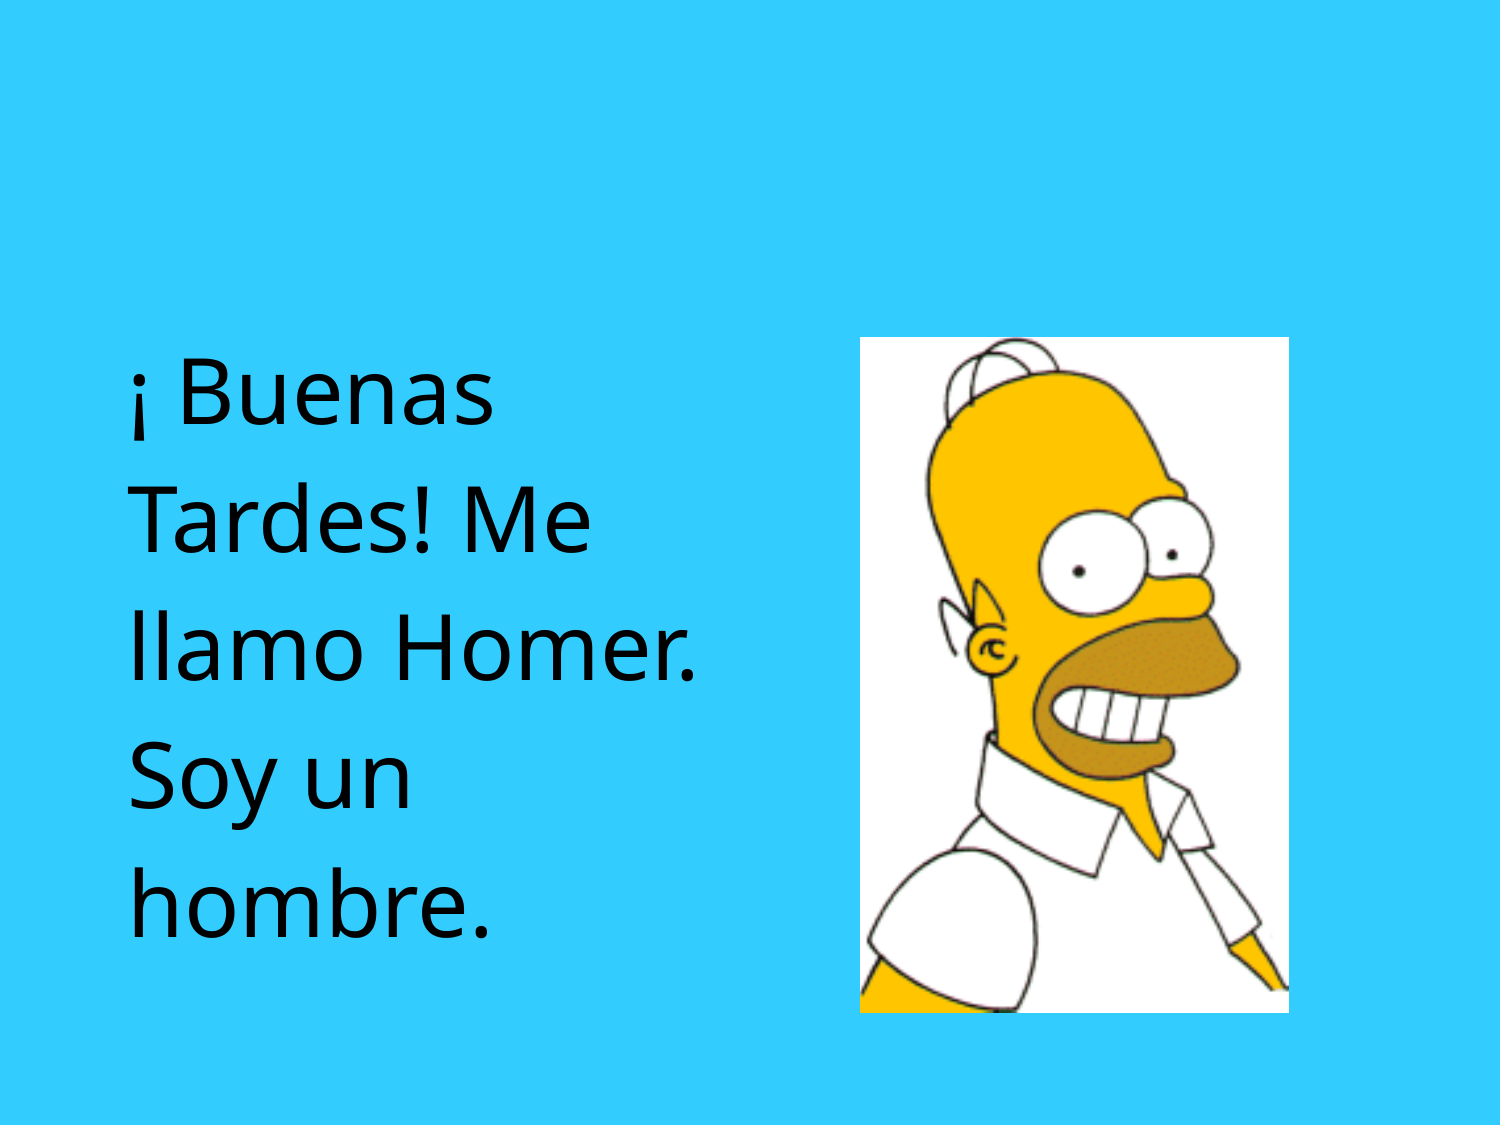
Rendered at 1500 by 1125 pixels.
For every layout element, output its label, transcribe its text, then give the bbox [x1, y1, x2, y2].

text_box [860, 337, 1290, 1013]
list ¡ Buenas Tardes! Me llamo Homer. Soy un hombre. [112, 324, 738, 1001]
